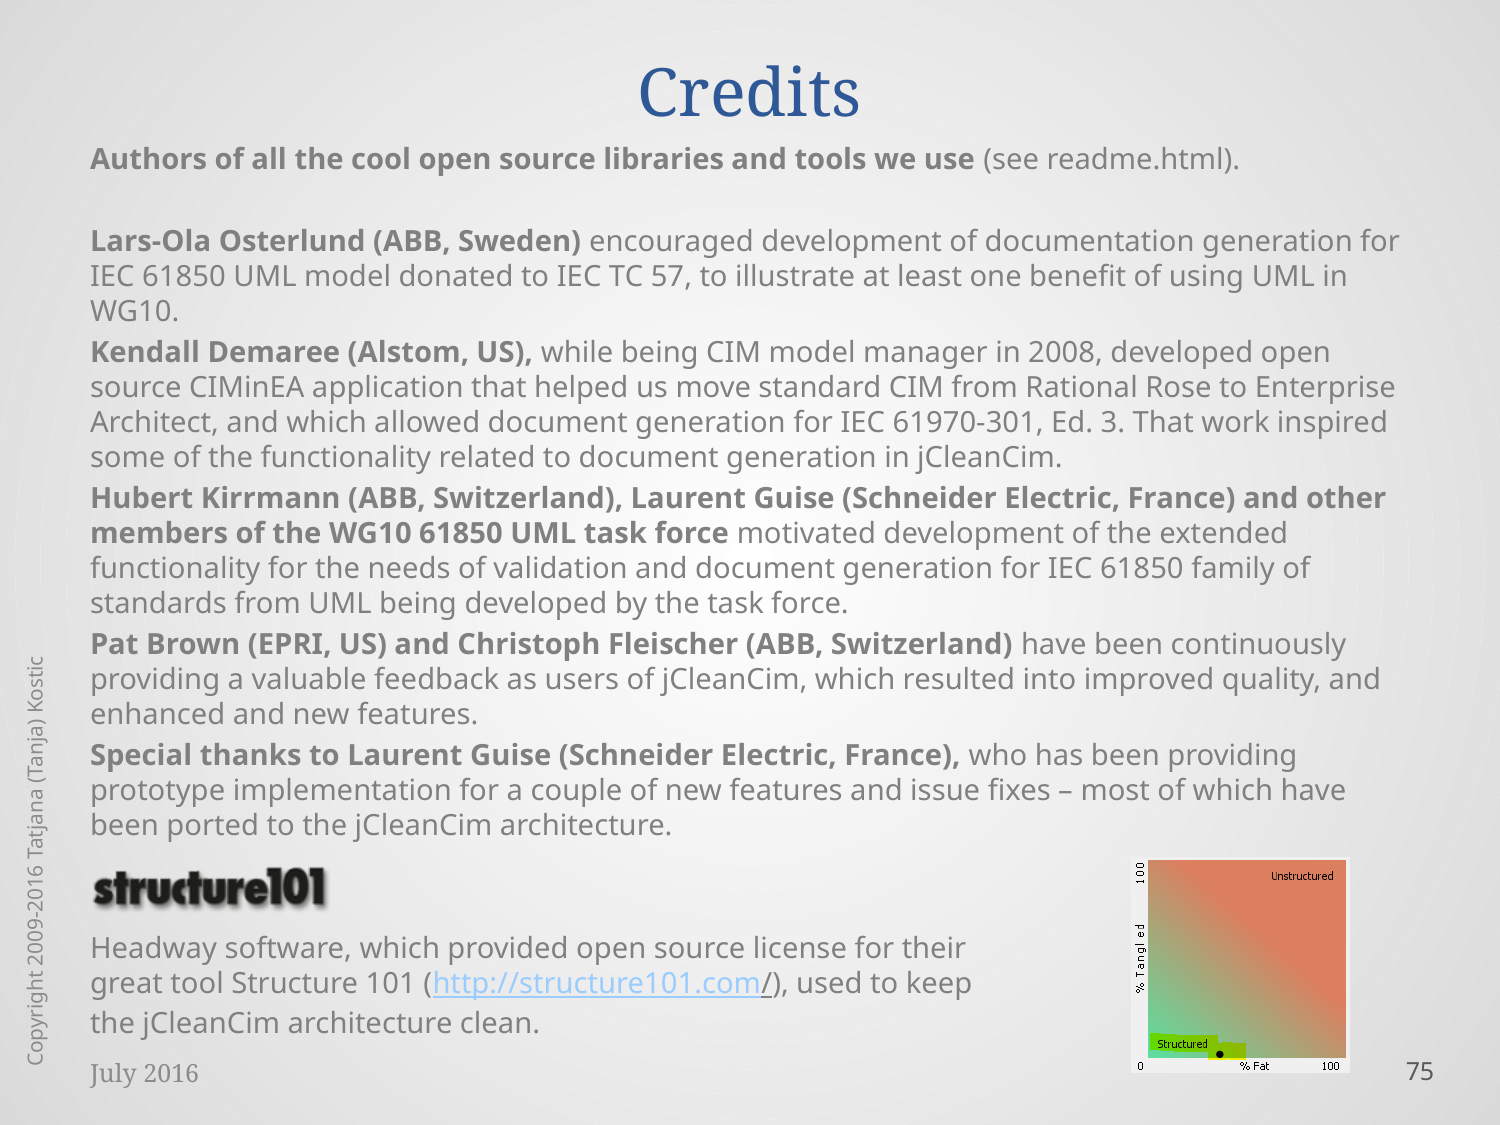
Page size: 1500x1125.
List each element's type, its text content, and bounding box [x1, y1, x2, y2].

footer Copyright 2009-2016 Tatjana (Tanja) Kostic [18, 621, 54, 1101]
picture [88, 857, 331, 918]
title Credits [75, 0, 1425, 132]
picture [1130, 857, 1350, 1073]
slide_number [75, 1042, 313, 1103]
slide_number 75 [1401, 1042, 1494, 1103]
list Authors of all the cool open source libraries and tools we use (see readme.html). Lars-Ola Osterlund (ABB, Sweden) encouraged development of documentation generation for IEC 61850 UML model donated to IEC TC 57, to illustrate at least one benefit of using UML in WG10. Kendall Demaree (Alstom, US), while being CIM model manager in 2008, developed open source CIMinEA application that helped us move standard CIM from Rational Rose to Enterprise Architect, and which allowed document generation for IEC 61970-301, Ed. 3. That work inspired some of the functionality related to document generation in jCleanCim. Hubert Kirrmann (ABB, Switzerland), Laurent Guise (Schneider Electric, France) and other members of the WG10 61850 UML task force motivated development of the extended functionality for the needs of validation and document generation for IEC 61850 family of standards from UML being developed by the task force. Pat Brown (EPRI, US) and Christoph Fleischer (ABB, Switzerland) have been continuously providing a valuable feedback as users of jCleanCim, which resulted into improved quality, and enhanced and new features. Special thanks to Laurent Guise (Schneider Electric, France), who has been providing prototype implementation for a couple of new features and issue fixes – most of which have been ported to the jCleanCim architecture. Headway software, which provided open source license for their great tool Structure 101 (http://structure101.com/), used to keep the jCleanCim architecture clean. [75, 132, 1425, 1083]
